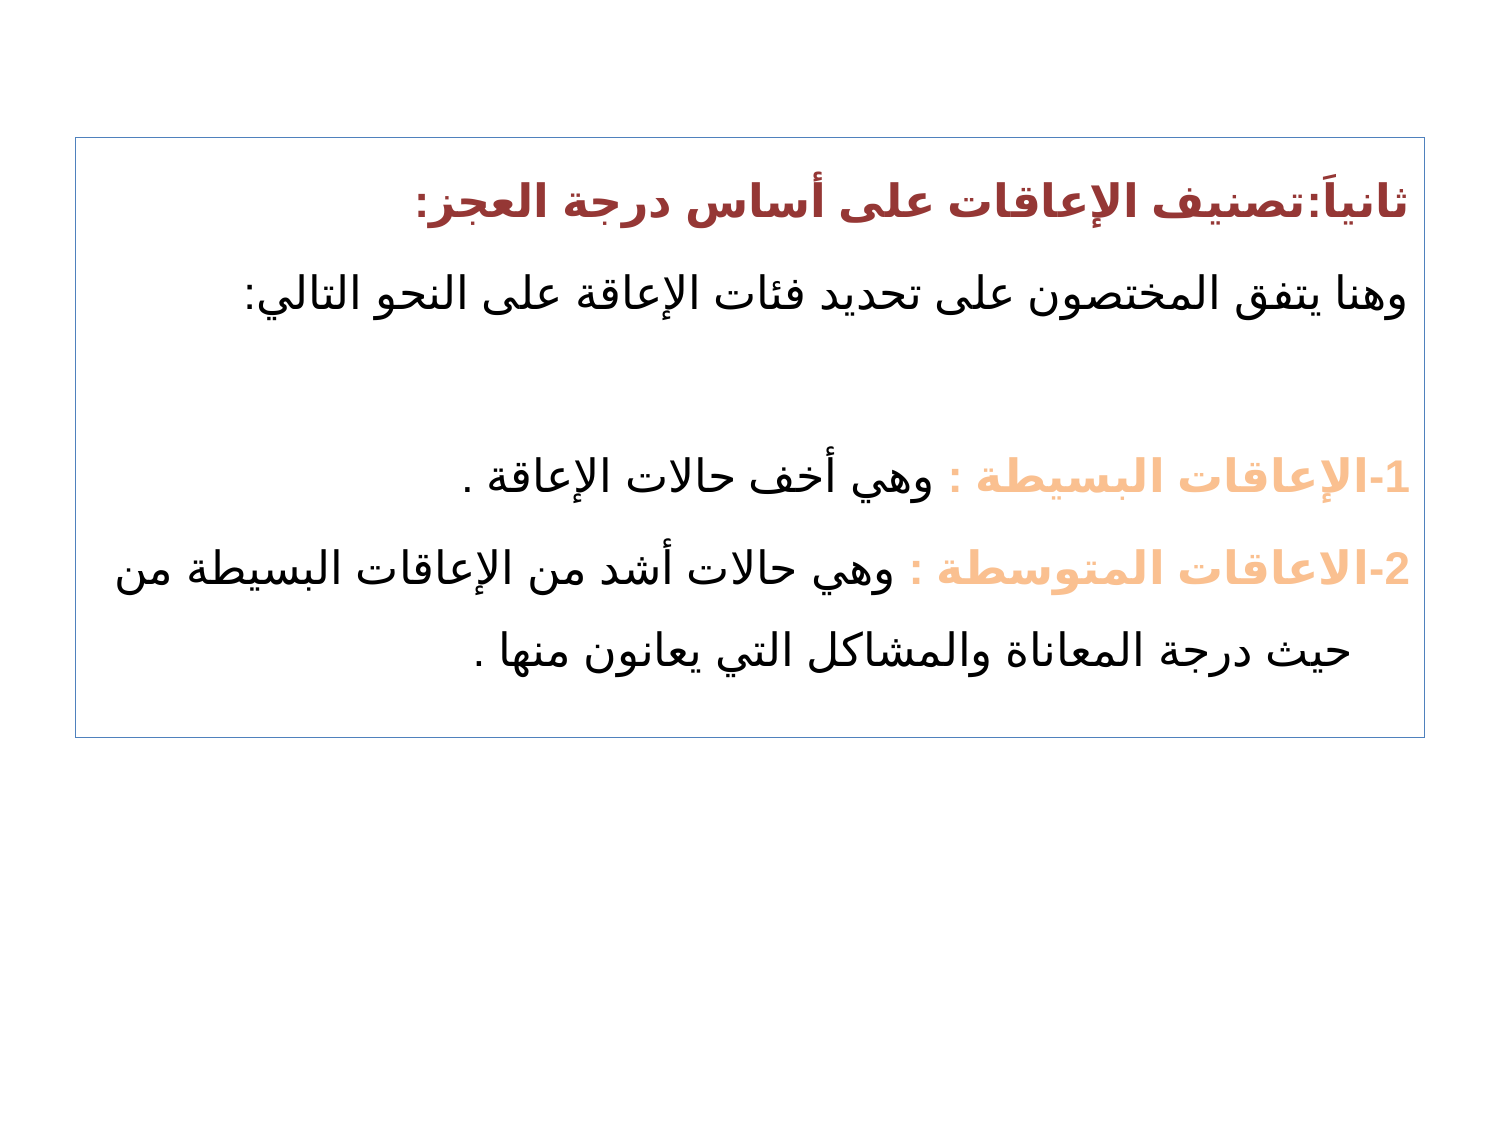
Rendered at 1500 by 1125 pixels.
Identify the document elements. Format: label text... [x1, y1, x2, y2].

list ثانياَ:تصنيف الإعاقات على أساس درجة العجز: وهنا يتفق المختصون على تحديد فئات الإعاقة على النحو التالي: 1-الإعاقات البسيطة : وهي أخف حالات الإعاقة . 2-الاعاقات المتوسطة : وهي حالات أشد من الإعاقات البسيطة من حيث درجة المعاناة والمشاكل التي يعانون منها . [75, 137, 1425, 738]
